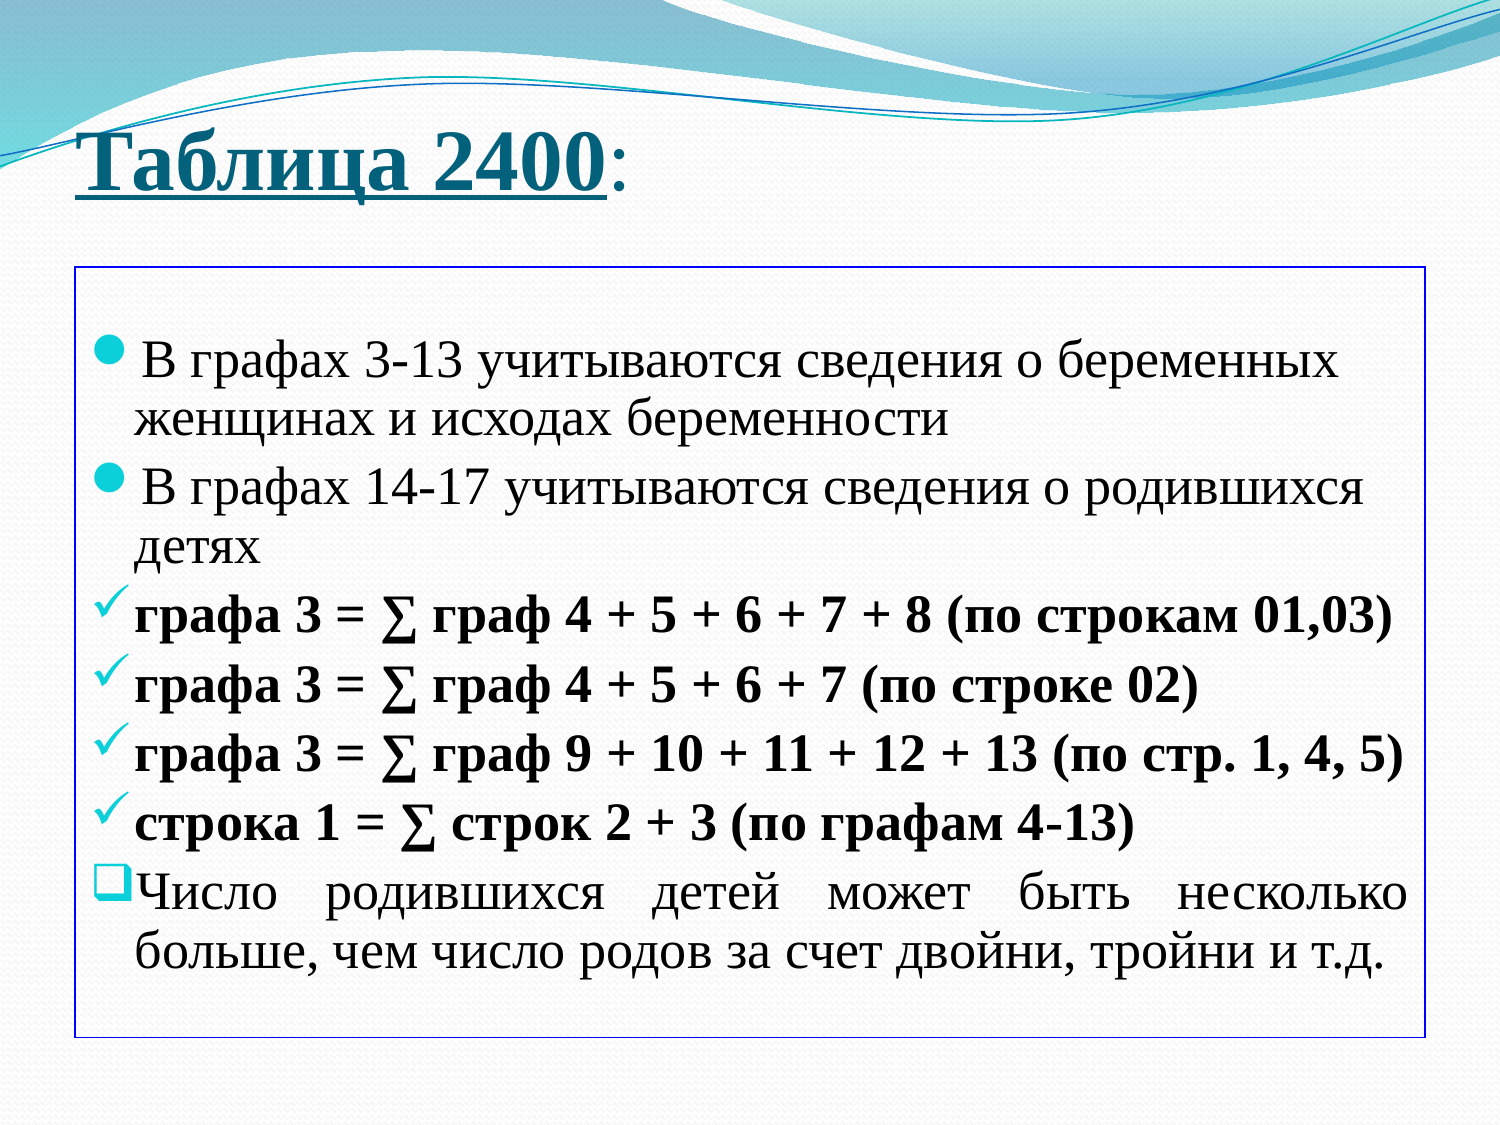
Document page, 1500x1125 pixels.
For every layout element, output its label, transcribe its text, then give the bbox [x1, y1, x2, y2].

title Таблица 2400: [74, 115, 1426, 209]
list В графах 3-13 учитываются сведения о беременных женщинах и исходах беременности В графах 14-17 учитываются сведения о родившихся детях графа 3 = ∑ граф 4 + 5 + 6 + 7 + 8 (по строкам 01,03) графа 3 = ∑ граф 4 + 5 + 6 + 7 (по строке 02) графа 3 = ∑ граф 9 + 10 + 11 + 12 + 13 (по стр. 1, 4, 5) строка 1 = ∑ строк 2 + 3 (по графам 4-13) Число родившихся детей может быть несколько больше, чем число родов за счет двойни, тройни и т.д. [74, 266, 1426, 1038]
